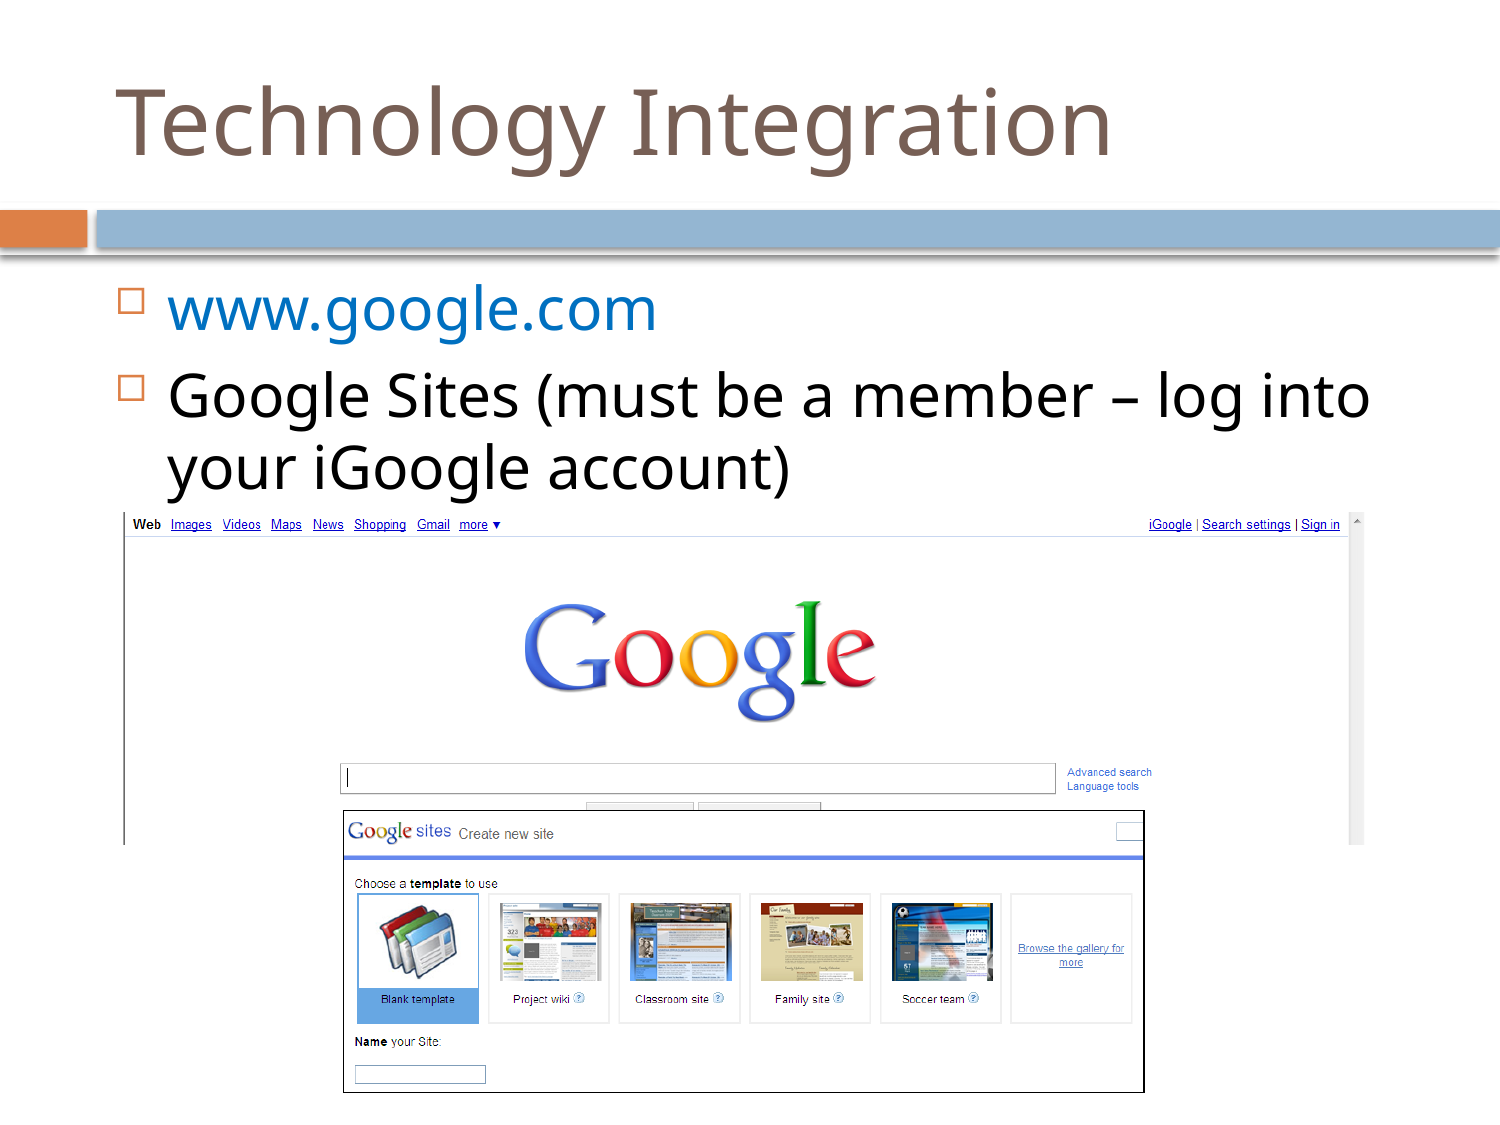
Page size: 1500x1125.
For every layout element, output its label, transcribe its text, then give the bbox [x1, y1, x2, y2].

title Technology Integration [100, 37, 1438, 200]
list www.google.com Google Sites (must be a member – log into your iGoogle account) [100, 262, 1438, 1000]
picture [122, 512, 1365, 1093]
